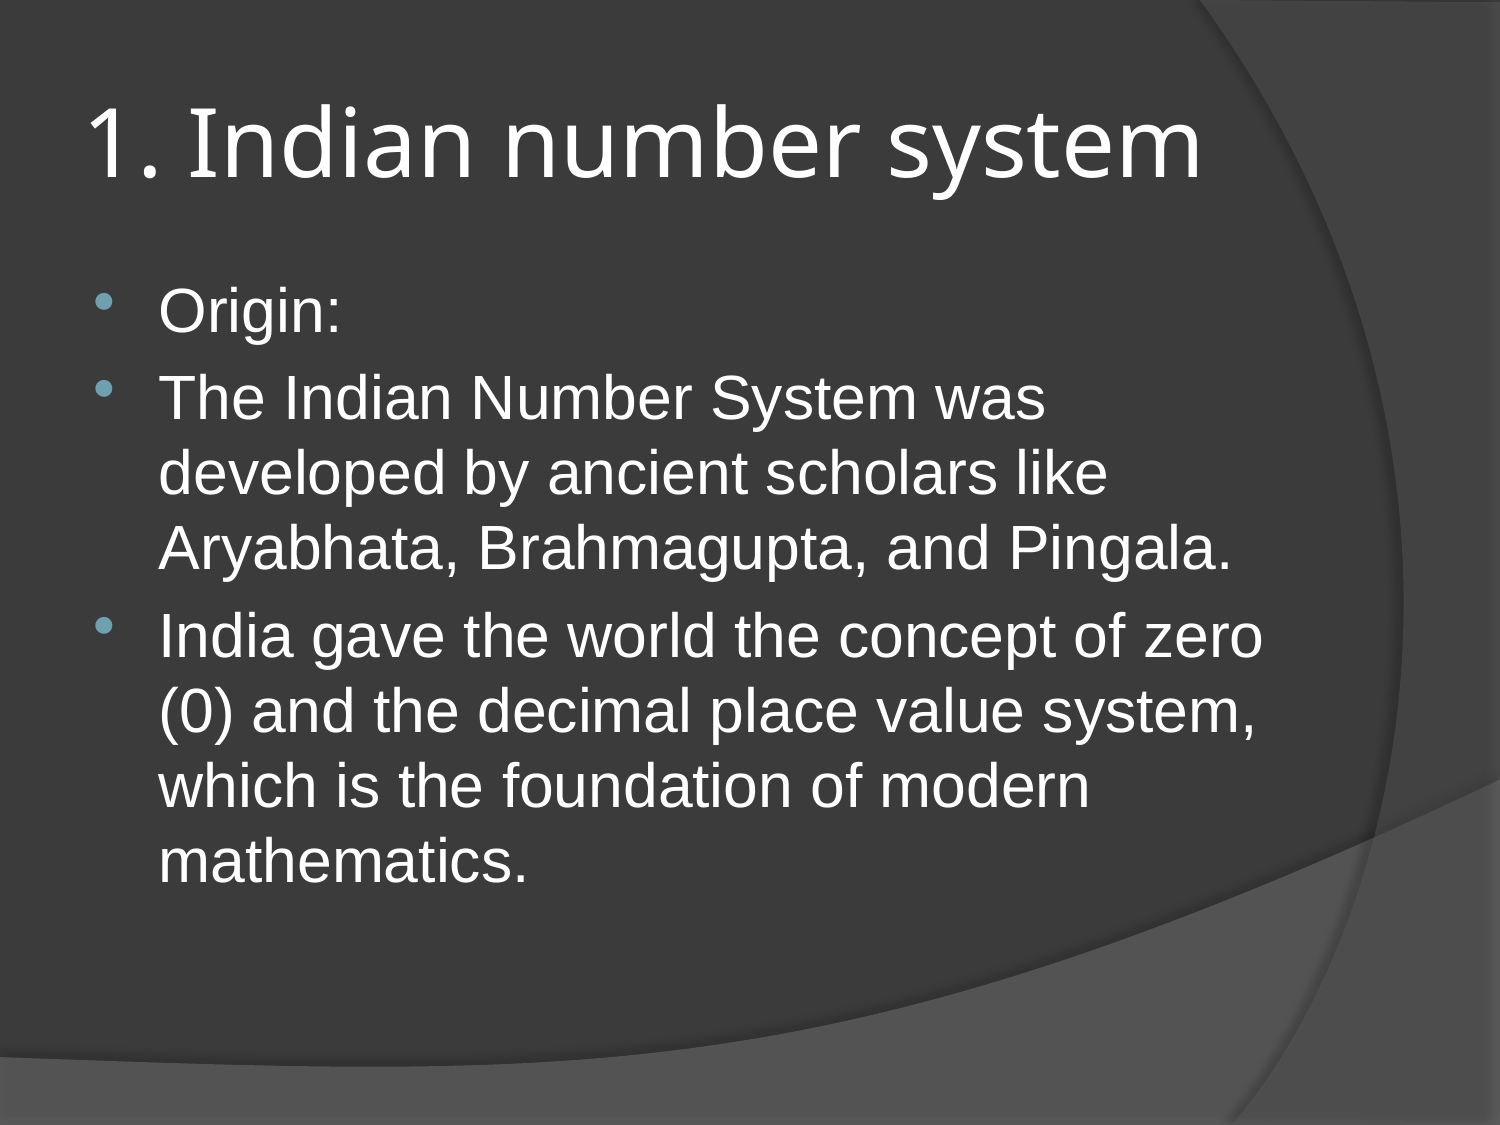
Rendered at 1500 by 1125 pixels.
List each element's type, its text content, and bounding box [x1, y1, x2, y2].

list Origin: The Indian Number System was developed by ancient scholars like Aryabhata, Brahmagupta, and Pingala. India gave the world the concept of zero (0) and the decimal place value system, which is the foundation of modern mathematics. [75, 262, 1300, 1005]
title 1. Indian number system [75, 45, 1300, 233]
